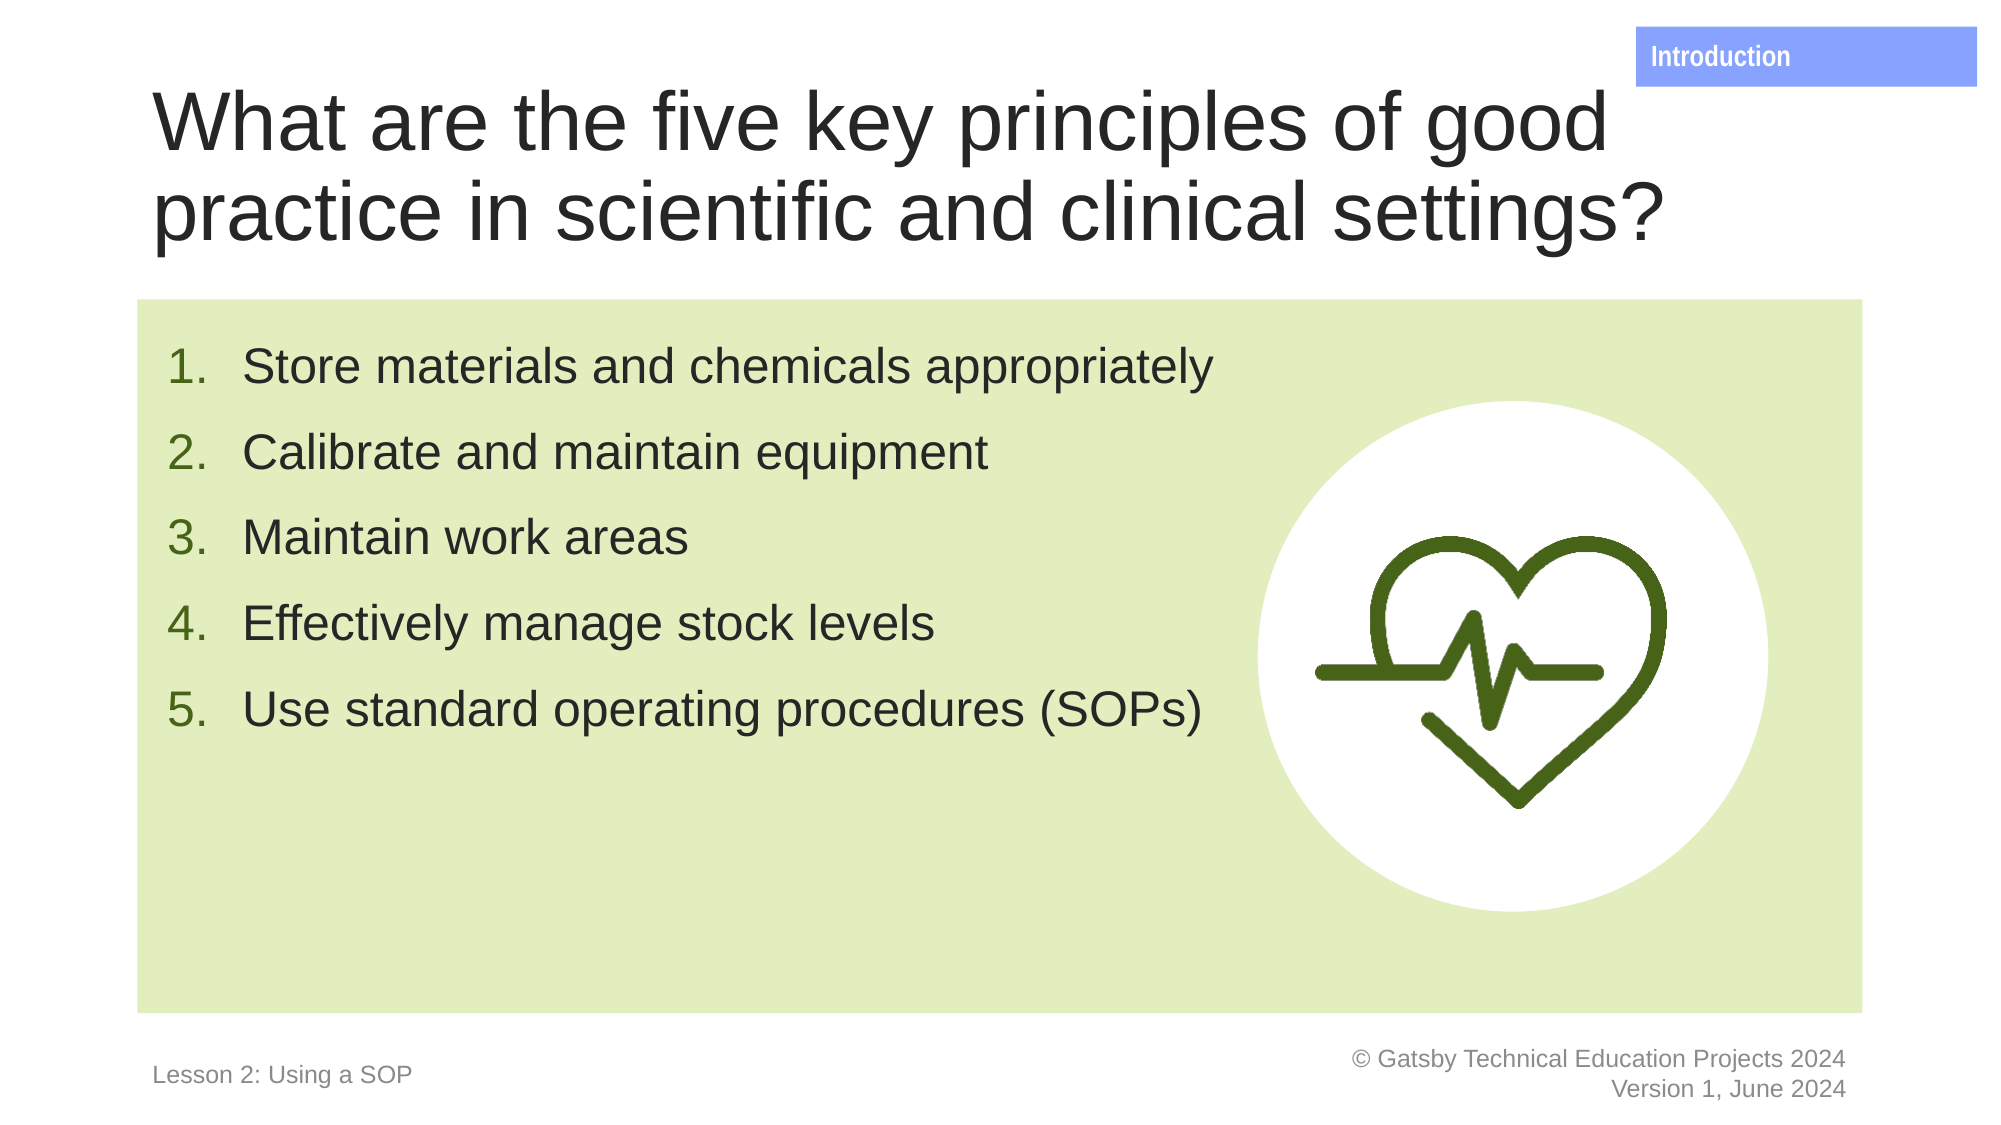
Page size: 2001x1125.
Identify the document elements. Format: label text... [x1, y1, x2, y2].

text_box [1254, 397, 1772, 915]
list Lesson 2: Using a SOP [137, 1042, 829, 1103]
list Introduction [1636, 26, 1978, 87]
title What are the five key principles of good practice in scientific and clinical settings? [137, 59, 1863, 278]
list Store materials and chemicals appropriately Calibrate and maintain equipment Maintain work areas Effectively manage stock levels Use standard operating procedures (SOPs) [137, 299, 1863, 1014]
